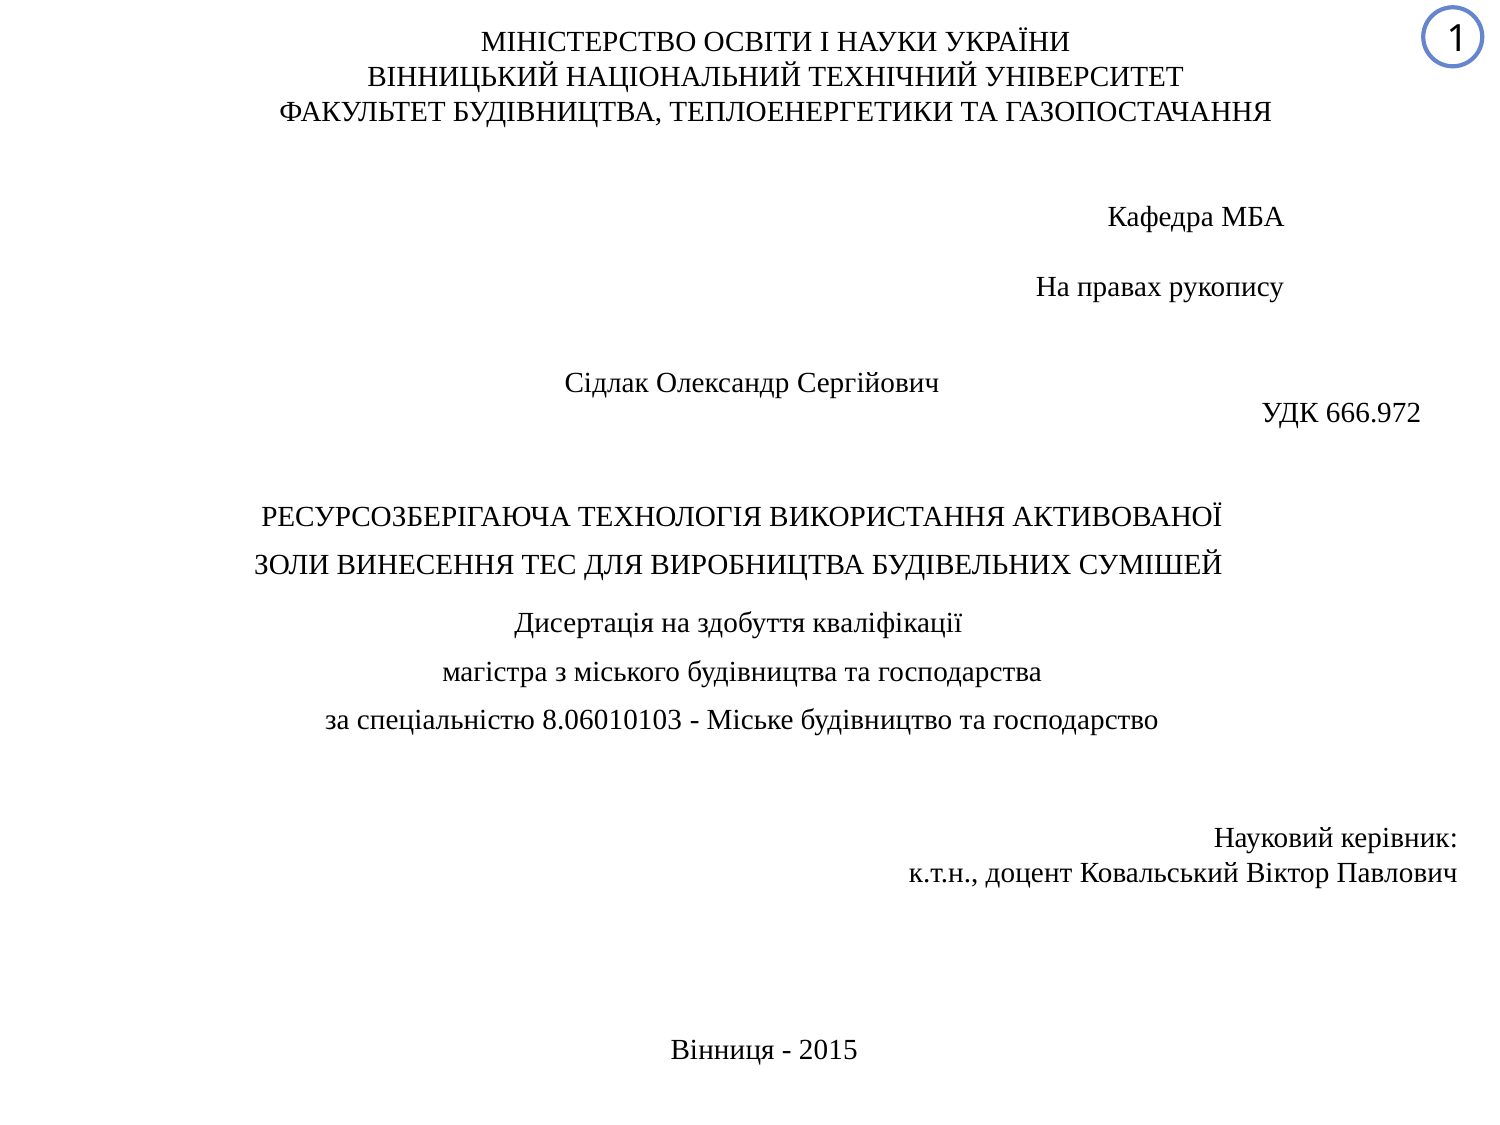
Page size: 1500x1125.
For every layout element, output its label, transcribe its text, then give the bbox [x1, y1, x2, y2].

text_box УДК 666.972 [1246, 385, 1437, 436]
table_cell Дисертація на здобуття кваліфікації магістра з міського будівництва та господарства за спеціальністю 8.06010103 - Міське будівництво та господарство [242, 585, 1242, 742]
table_header РЕСУРСОЗБЕРІГАЮЧА ТЕХНОЛОГІЯ ВИКОРИСТАННЯ АКТИВОВАНОЇ ЗОЛИ ВИНЕСЕННЯ ТЕС ДЛЯ ВИРОБНИЦТВА БУДІВЕЛЬНИХ СУМІШЕЙ [242, 480, 1242, 585]
text_box Науковий керівник: к.т.н., доцент Ковальський Віктор Павлович [893, 811, 1473, 896]
text_box МІНІСТЕРСТВО ОСВІТИ І НАУКИ УКРАЇНИ ВІННИЦЬКИЙ НАЦІОНАЛЬНИЙ ТЕХНІЧНИЙ УНІВЕРСИТЕТ ФАКУЛЬТЕТ БУДІВНИЦТВА, ТЕПЛОЕНЕРГЕТИКИ ТА ГАЗОПОСТАЧАННЯ Кафедра МБА На правах рукопису [251, 15, 1300, 310]
text_box 1 [1421, 5, 1485, 69]
text_box Вінниця - 2015 [655, 1023, 874, 1073]
text_box Сідлак Олександр Сергійович [490, 355, 1022, 441]
